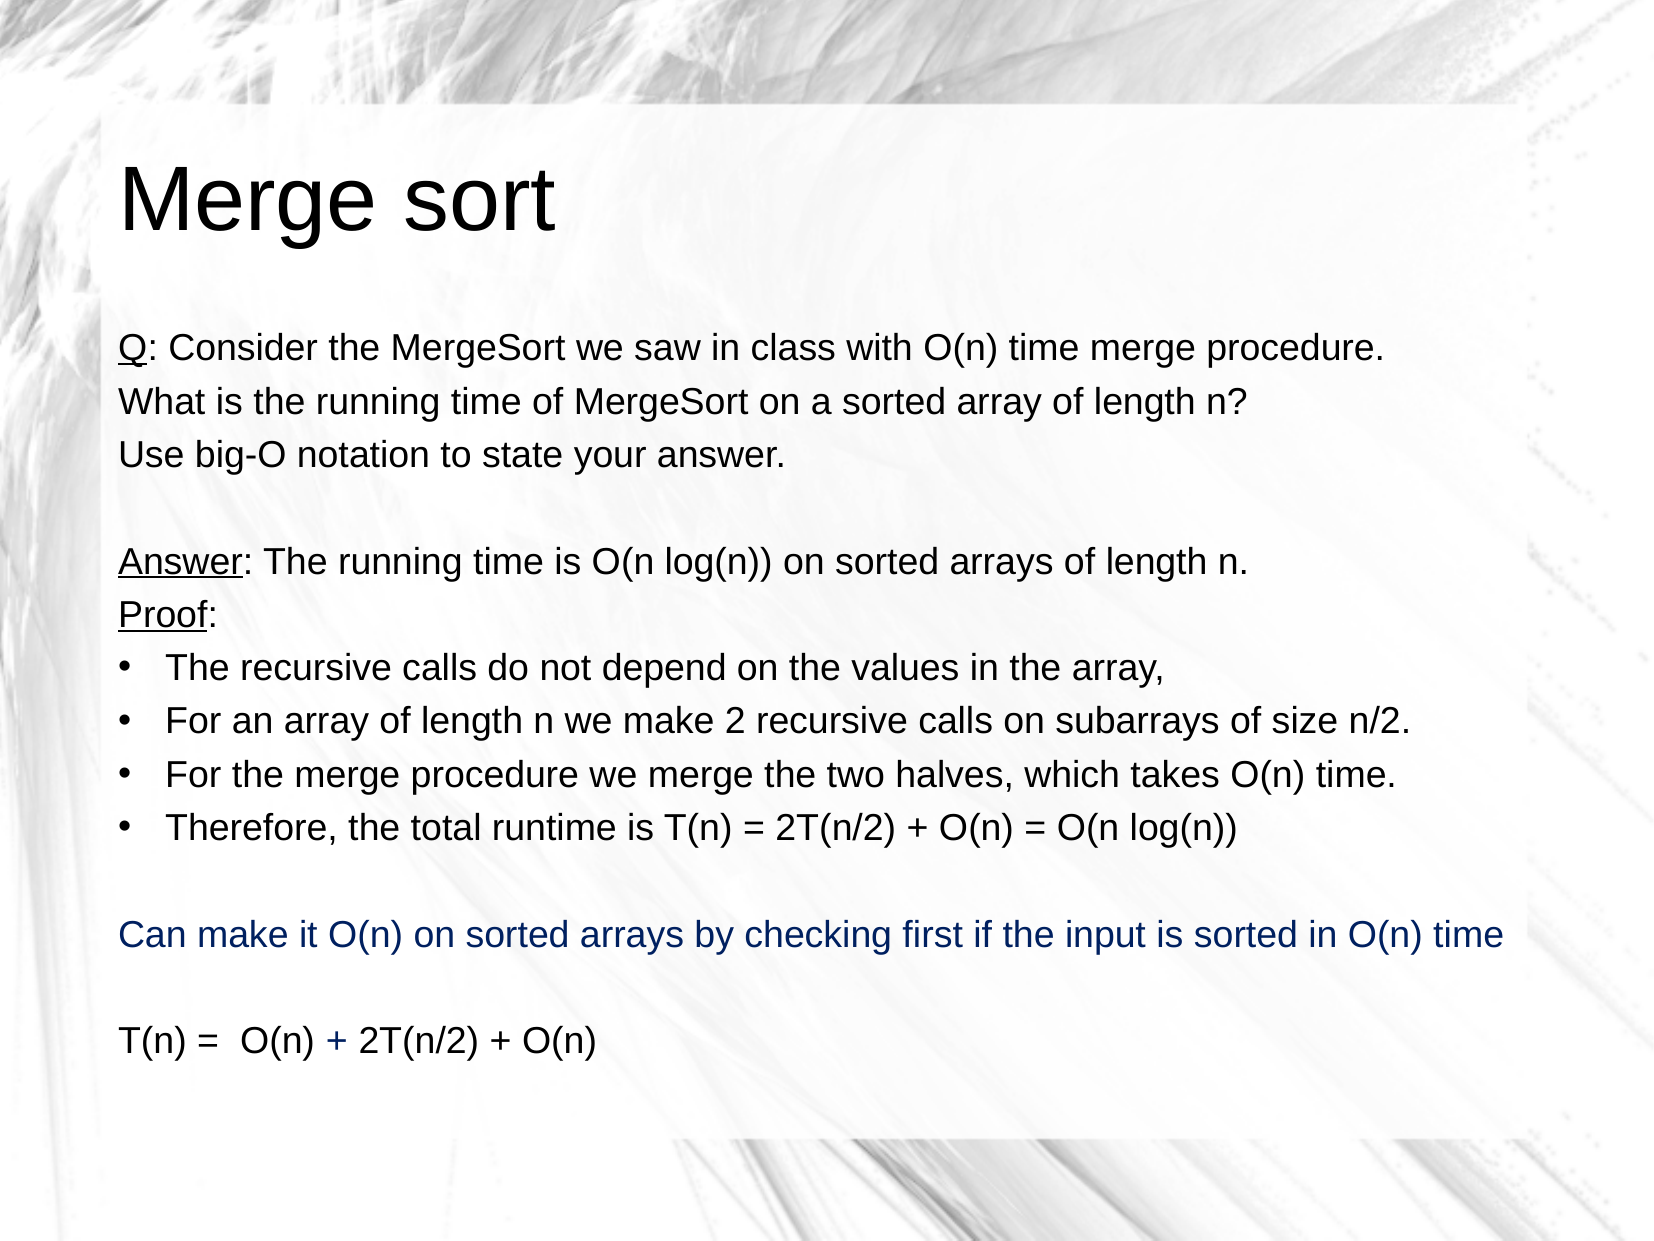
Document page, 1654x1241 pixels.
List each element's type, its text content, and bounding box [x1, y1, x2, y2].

picture [0, 0, 1654, 1241]
list Q: Consider the MergeSort we saw in class with O(n) time merge procedure. What is the running time of MergeSort on a sorted array of length n? Use big-O notation to state your answer. Answer: The running time is O(n log(n)) on sorted arrays of length n. Proof: The recursive calls do not depend on the values in the array, For an array of length n we make 2 recursive calls on subarrays of size n/2. For the merge procedure we merge the two halves, which takes O(n) time. Therefore, the total runtime is T(n) = 2T(n/2) + O(n) = O(n log(n)) Can make it O(n) on sorted arrays by checking first if the input is sorted in O(n) time T(n) = O(n) + 2T(n/2) + O(n) [118, 319, 1571, 1109]
title Merge sort [118, 93, 1506, 299]
